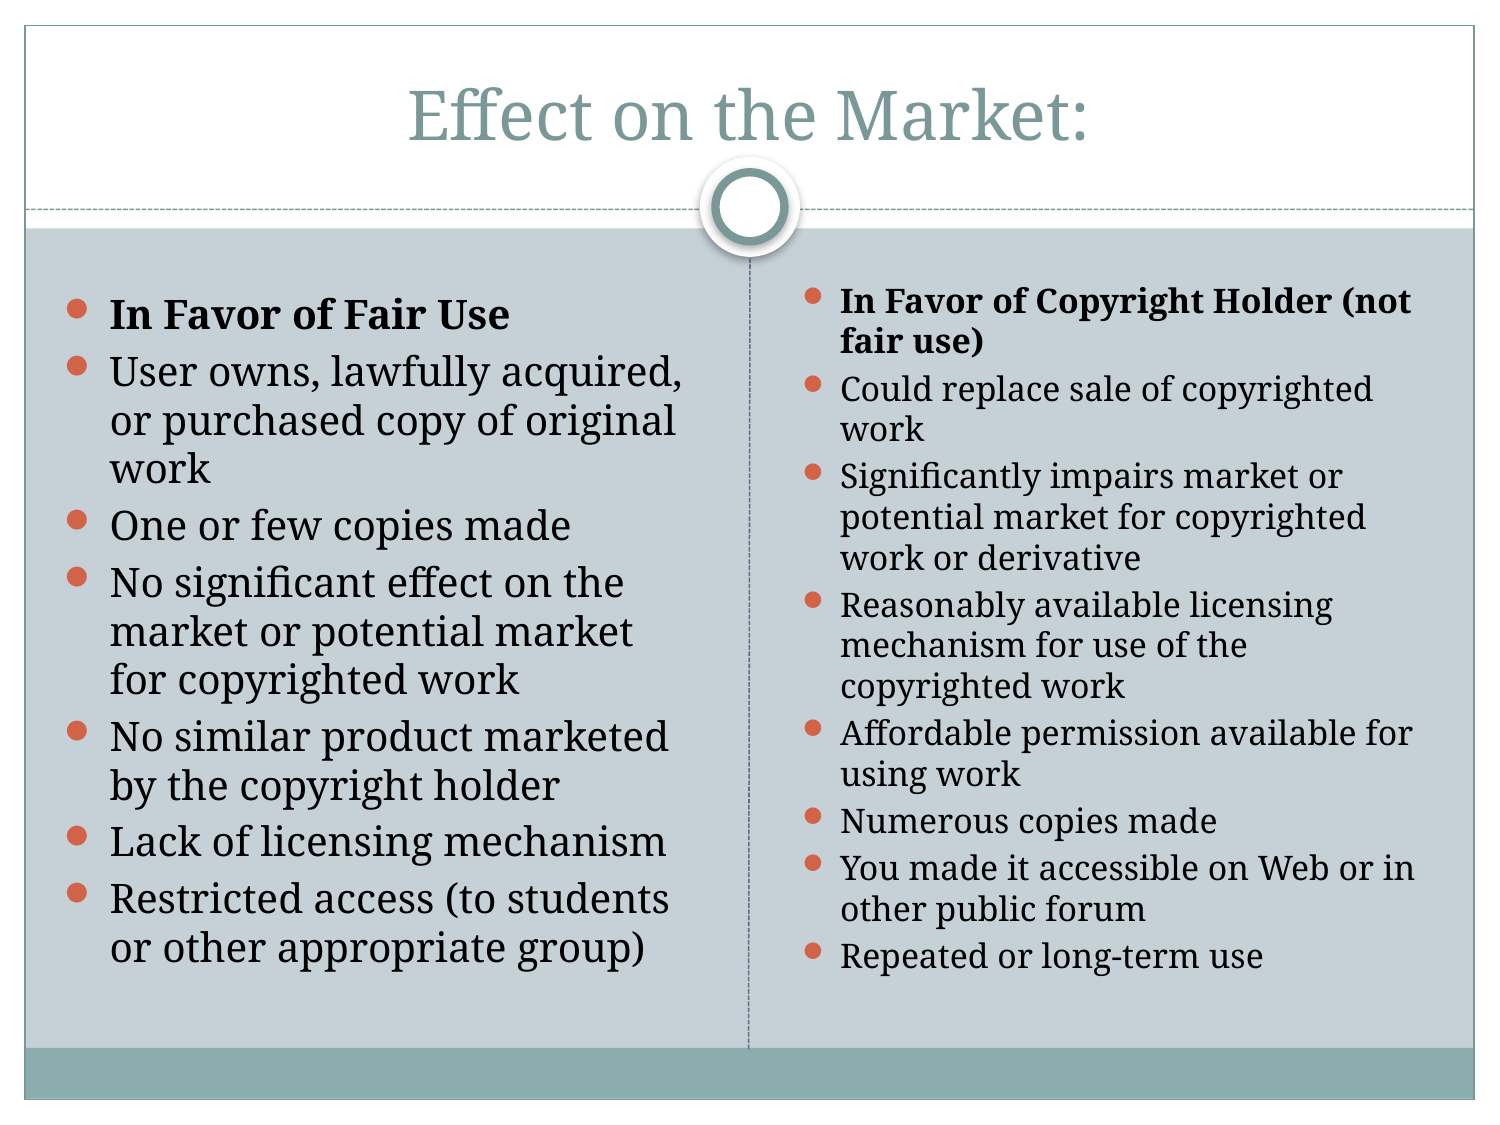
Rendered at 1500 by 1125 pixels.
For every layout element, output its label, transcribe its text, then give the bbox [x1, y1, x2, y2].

title Effect on the Market: [49, 37, 1450, 162]
list In Favor of Copyright Holder (not fair use) Could replace sale of copyrighted work Significantly impairs market or potential market for copyrighted work or derivative Reasonably available licensing mechanism for use of the copyrighted work Affordable permission available for using work Numerous copies made You made it accessible on Web or in other public forum Repeated or long-term use [787, 224, 1450, 993]
list In Favor of Fair Use User owns, lawfully acquired, or purchased copy of original work One or few copies made No significant effect on the market or potential market for copyrighted work No similar product marketed by the copyright holder Lack of licensing mechanism Restricted access (to students or other appropriate group) [49, 224, 712, 993]
